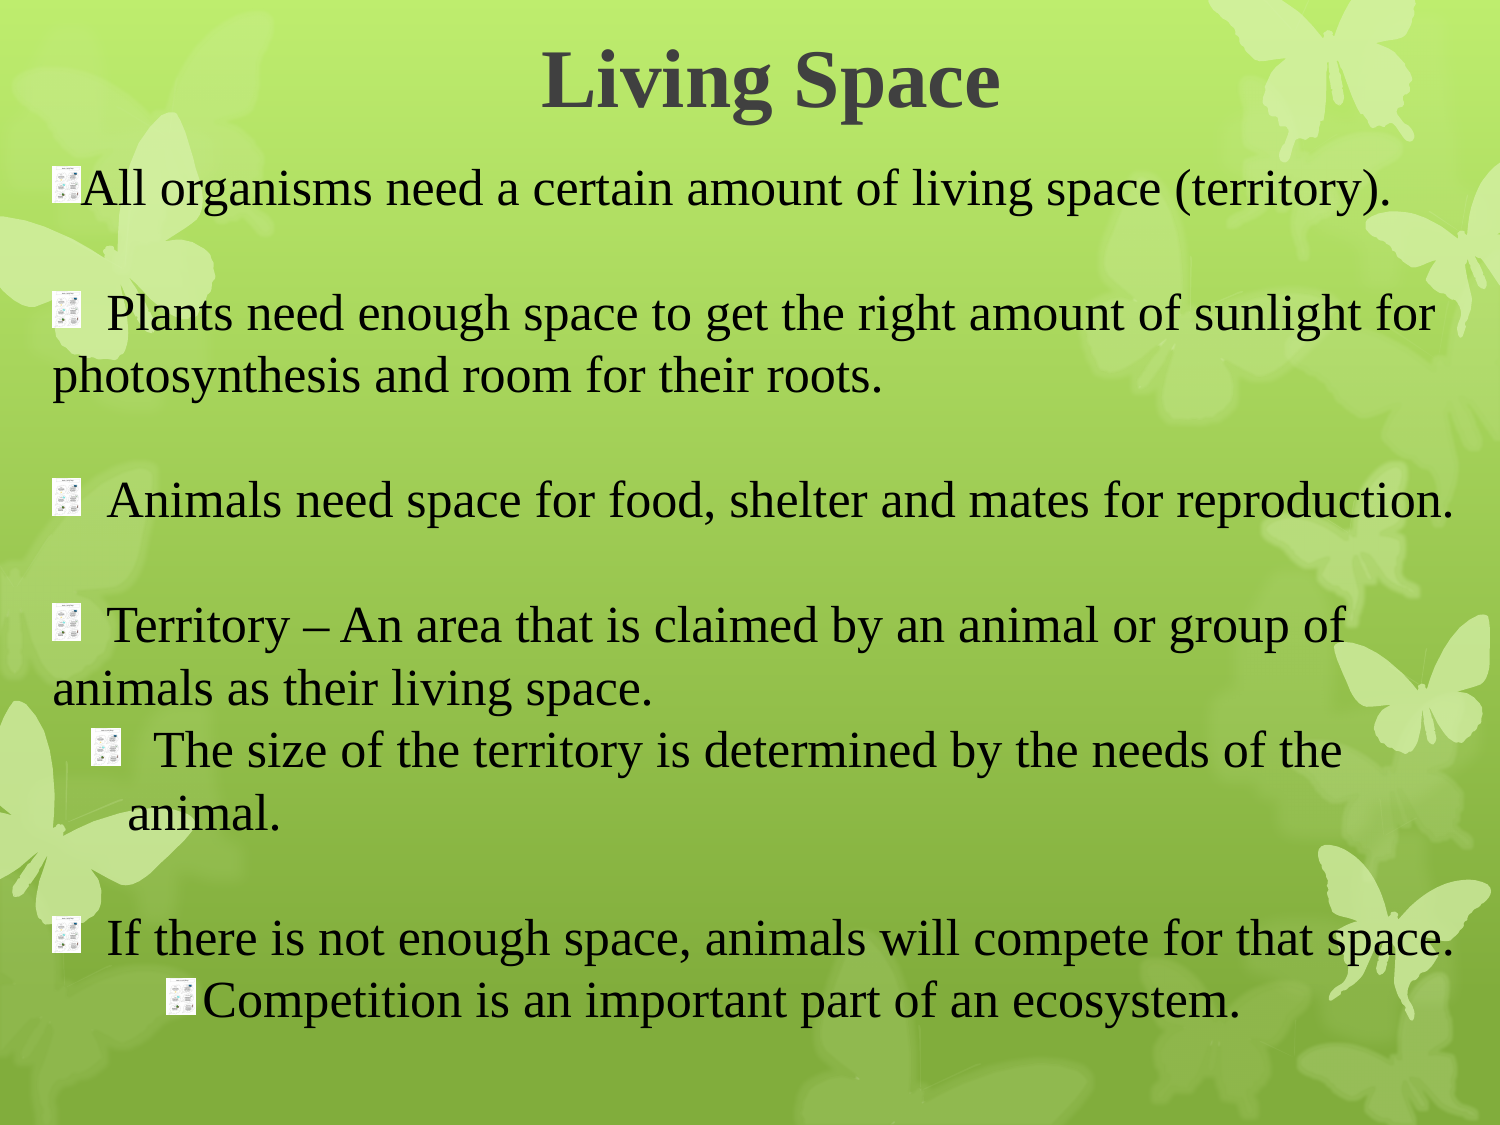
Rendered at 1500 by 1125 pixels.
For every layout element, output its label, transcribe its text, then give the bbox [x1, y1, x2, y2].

picture [52, 603, 81, 641]
picture [52, 291, 81, 328]
picture [52, 478, 81, 516]
text_box All organisms need a certain amount of living space (territory). Plants need enough space to get the right amount of sunlight for photosynthesis and room for their roots. Animals need space for food, shelter and mates for reproduction. Territory – An area that is claimed by an animal or group of animals as their living space. The size of the territory is determined by the needs of the animal. If there is not enough space, animals will compete for that space. Competition is an important part of an ecosystem. [37, 145, 1475, 1036]
picture [52, 916, 81, 953]
picture [52, 166, 81, 203]
title Living Space [187, 0, 1357, 145]
picture [91, 728, 121, 766]
picture [166, 978, 196, 1015]
